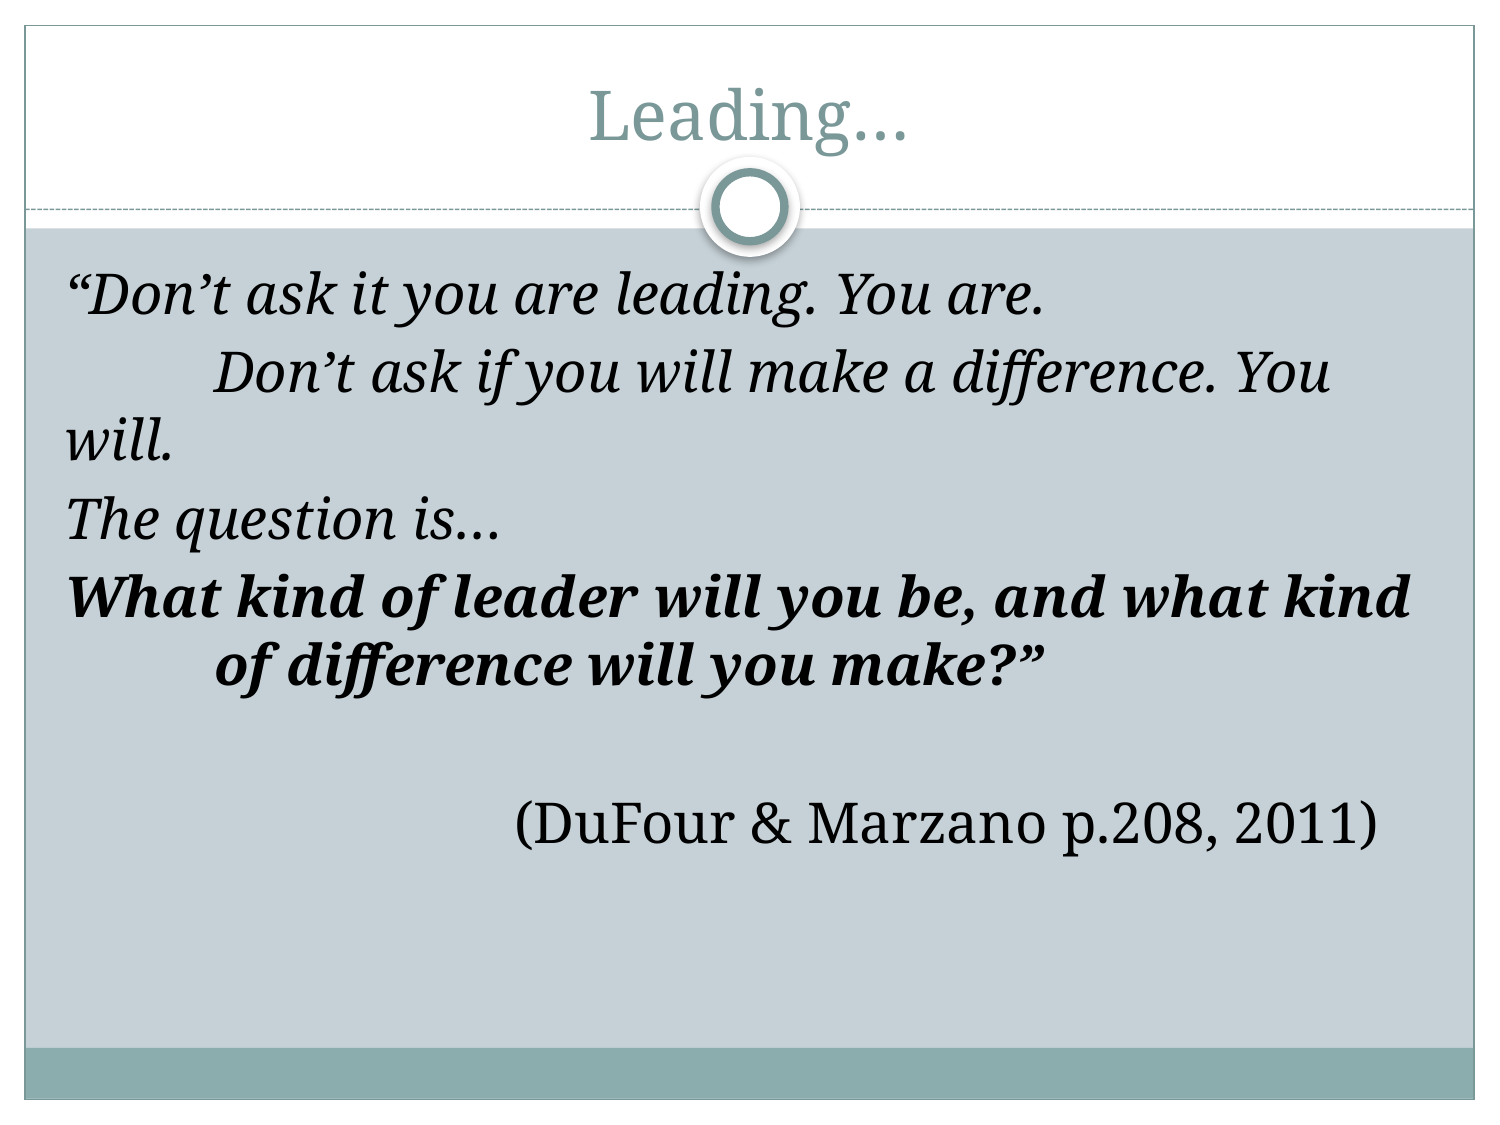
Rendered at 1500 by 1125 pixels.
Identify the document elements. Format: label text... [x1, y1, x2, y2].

title Leading… [49, 37, 1450, 162]
list “Don’t ask it you are leading. You are. Don’t ask if you will make a difference. You will. The question is… What kind of leader will you be, and what kind of difference will you make?” (DuFour & Marzano p.208, 2011) [49, 250, 1445, 1001]
